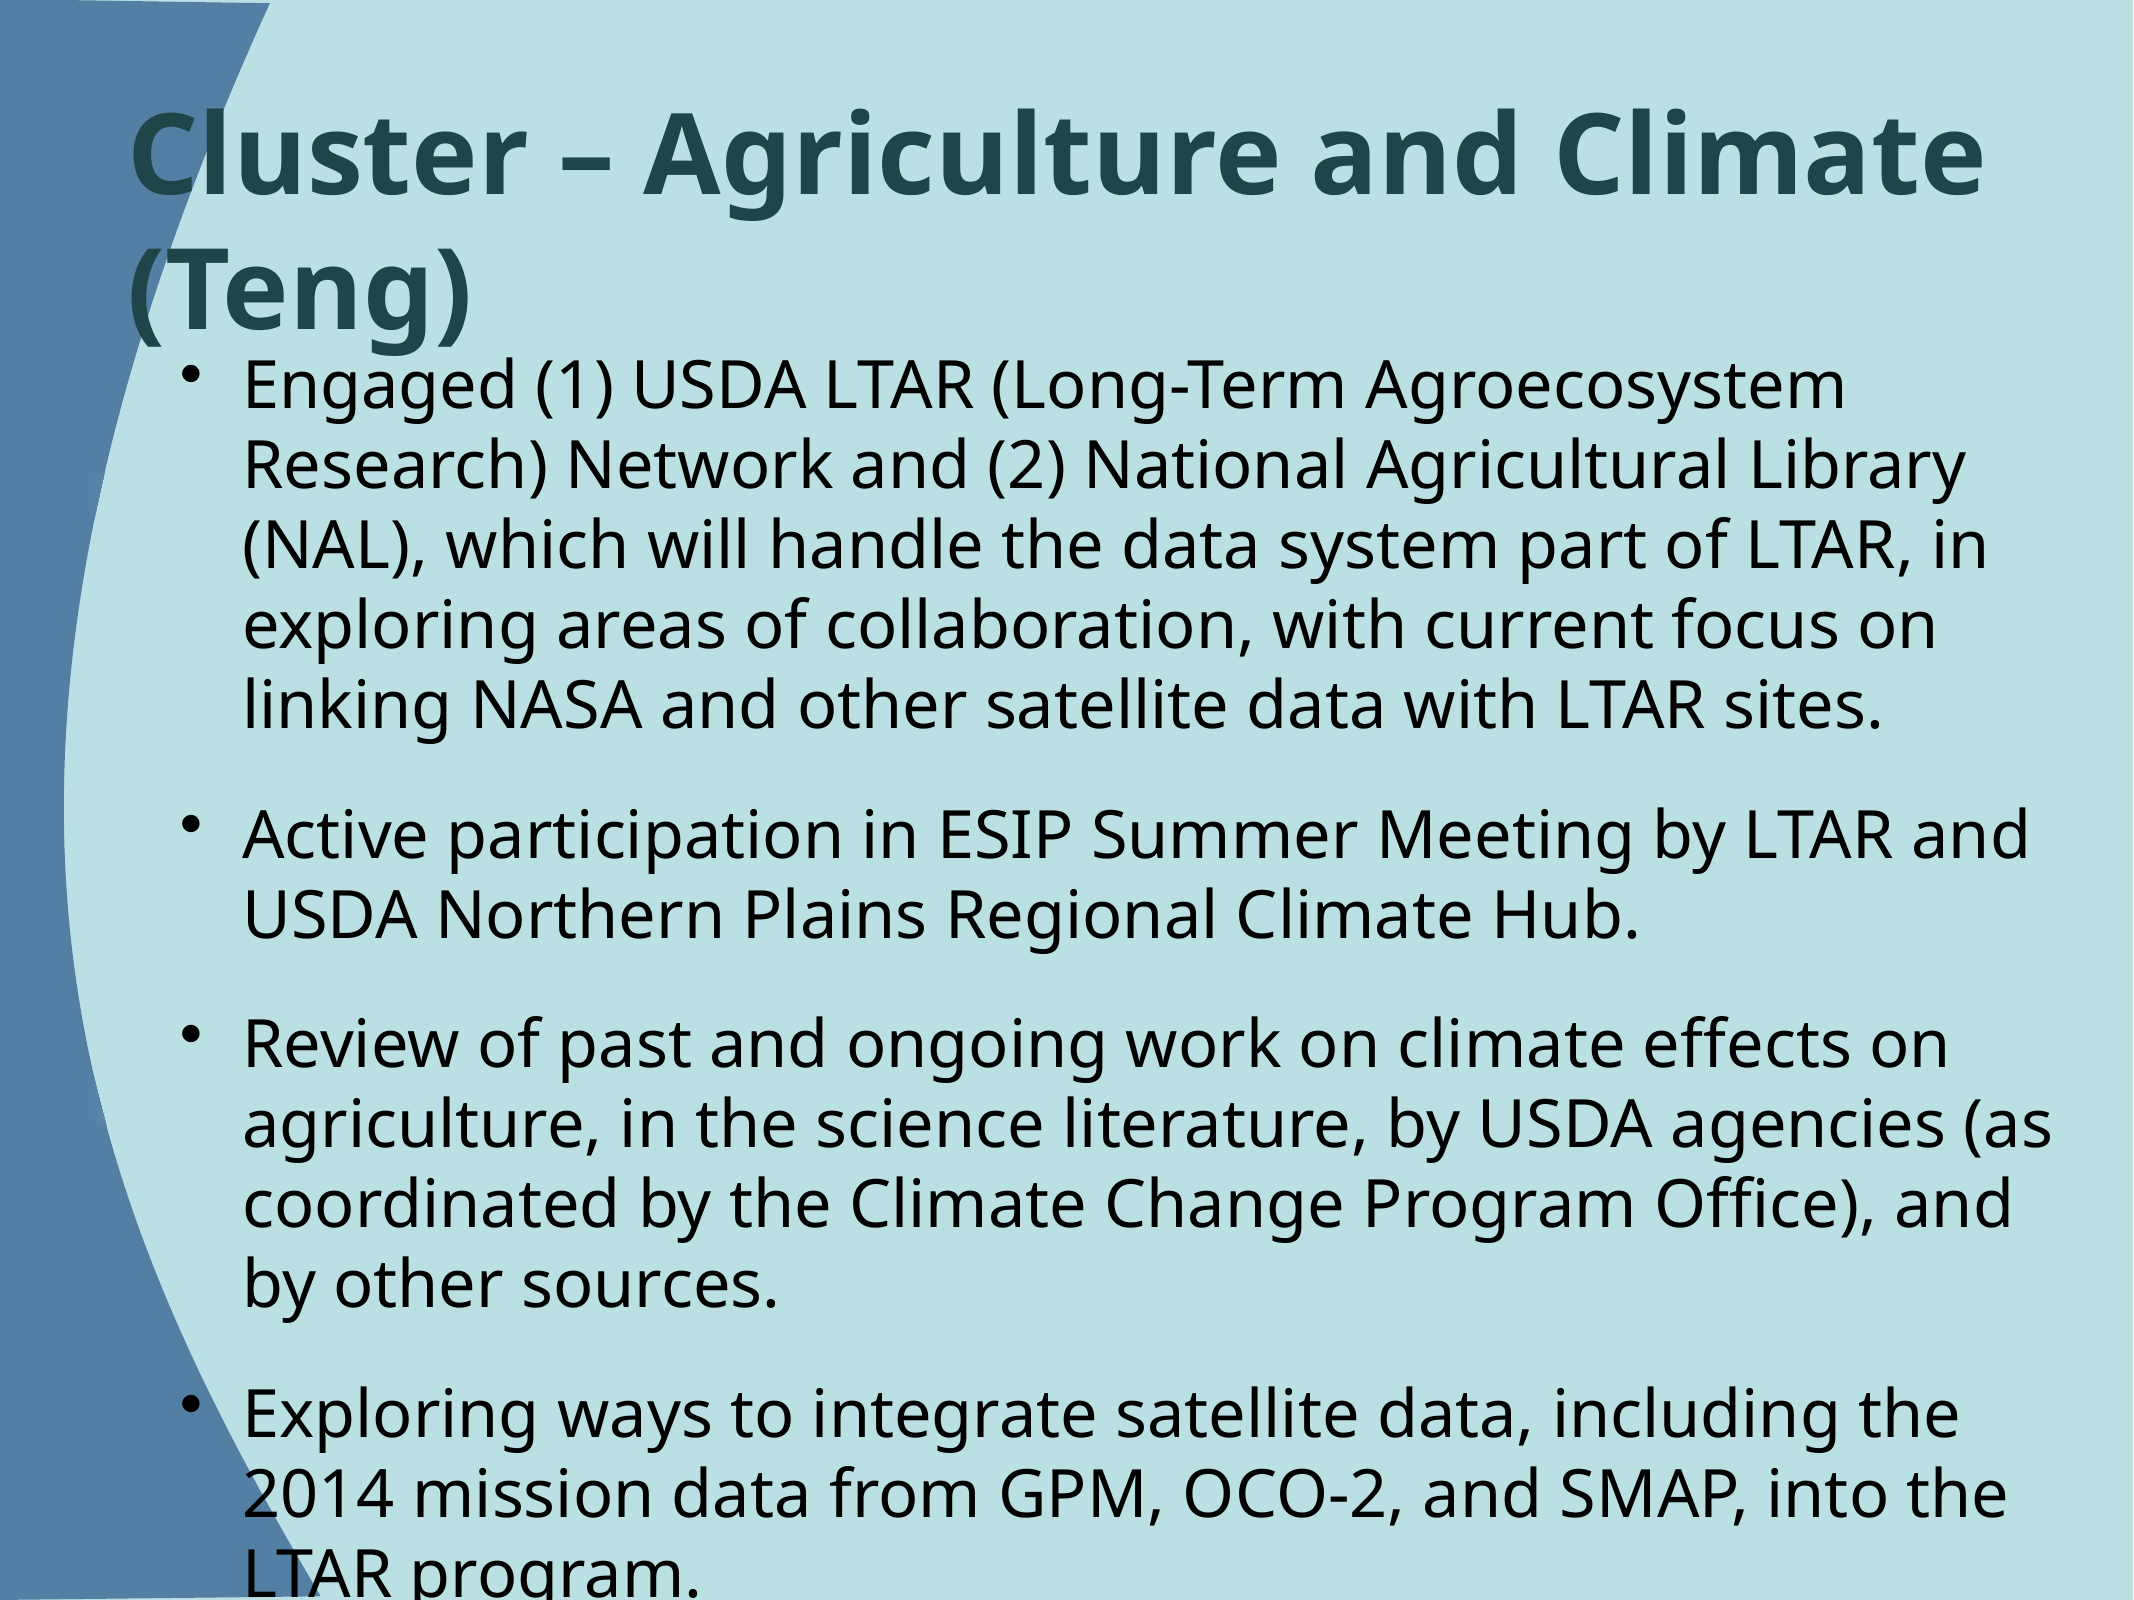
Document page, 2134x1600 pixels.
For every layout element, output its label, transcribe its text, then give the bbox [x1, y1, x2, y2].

text_box [0, 0, 321, 1600]
title Cluster – Agriculture and Climate (Teng) [106, 63, 2028, 374]
list Engaged (1) USDA LTAR (Long-Term Agroecosystem Research) Network and (2) National Agricultural Library (NAL), which will handle the data system part of LTAR, in exploring areas of collaboration, with current focus on linking NASA and other satellite data with LTAR sites. Active participation in ESIP Summer Meeting by LTAR and USDA Northern Plains Regional Climate Hub. Review of past and ongoing work on climate effects on agriculture, in the science literature, by USDA agencies (as coordinated by the Climate Change Program Office), and by other sources. Exploring ways to integrate satellite data, including the 2014 mission data from GPM, OCO-2, and SMAP, into the LTAR program. [158, 320, 2080, 1347]
